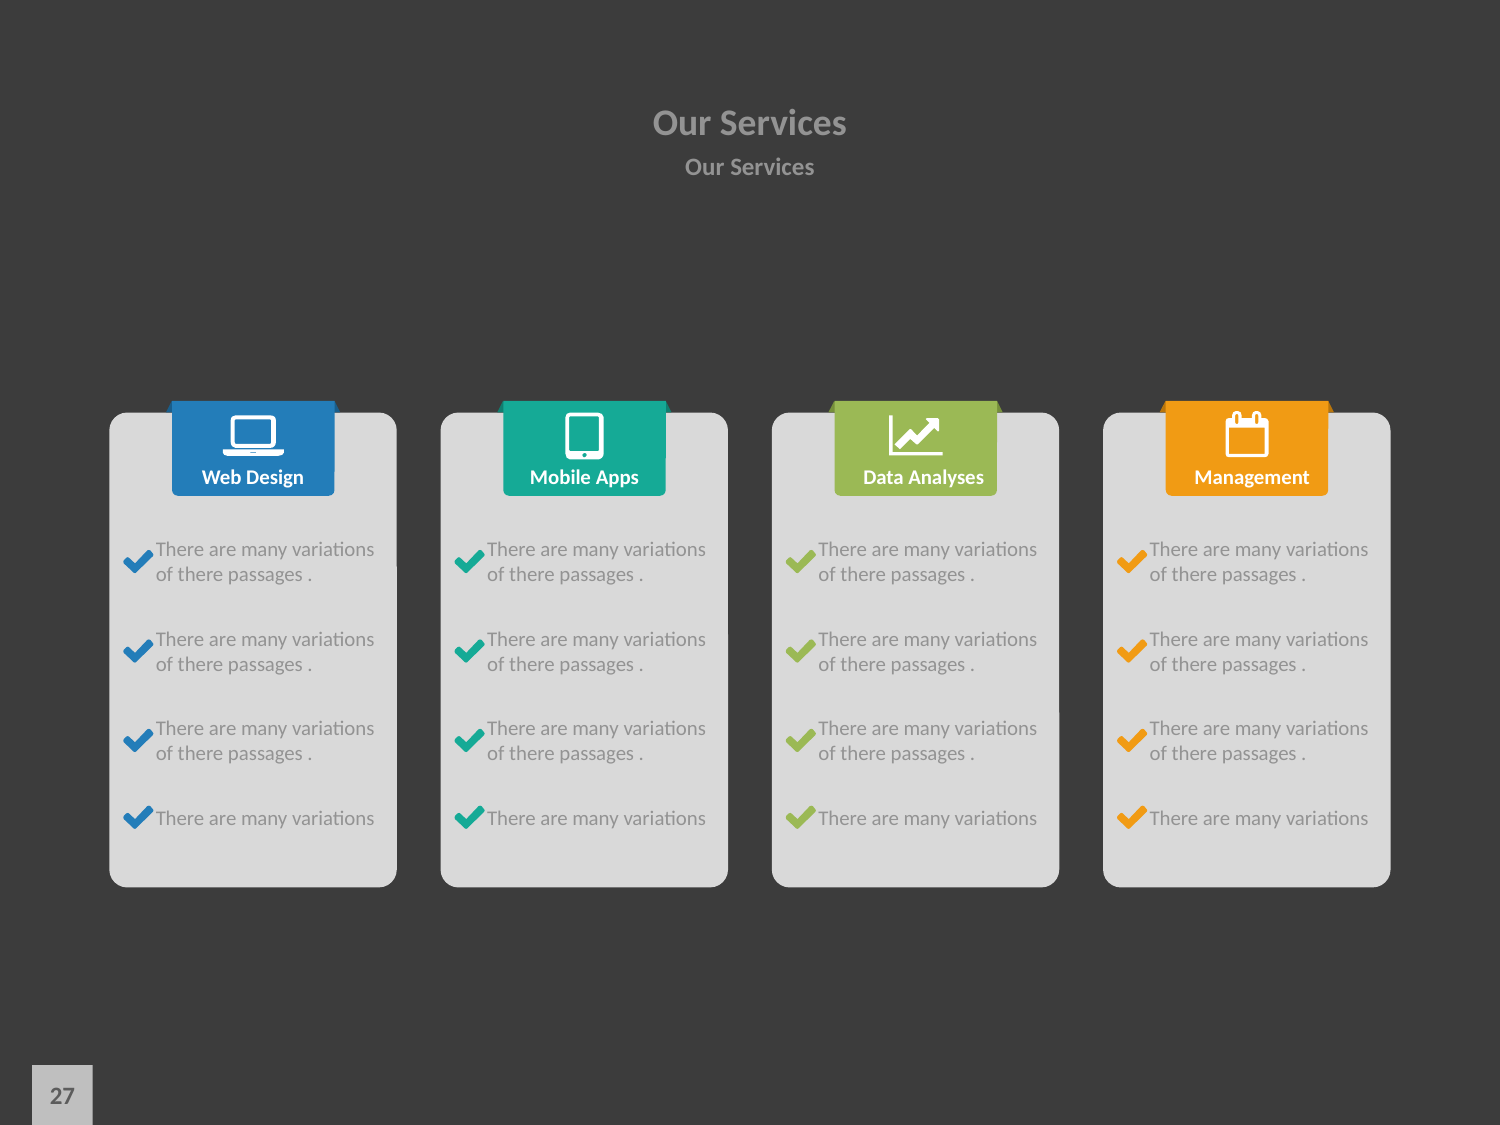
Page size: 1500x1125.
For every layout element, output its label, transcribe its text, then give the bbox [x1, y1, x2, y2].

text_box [123, 617, 398, 685]
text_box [785, 528, 1060, 595]
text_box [1116, 707, 1391, 774]
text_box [123, 796, 398, 838]
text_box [785, 617, 1060, 685]
text_box [1100, 410, 1393, 890]
list Our Services [412, 149, 1088, 183]
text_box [1116, 528, 1391, 595]
text_box [438, 410, 731, 890]
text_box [454, 796, 729, 838]
text_box [107, 410, 399, 890]
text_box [513, 412, 656, 497]
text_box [1159, 400, 1335, 497]
title Our Services [287, 91, 1213, 150]
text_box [181, 415, 325, 497]
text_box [785, 707, 1060, 774]
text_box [454, 707, 729, 774]
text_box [454, 617, 729, 685]
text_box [165, 400, 341, 497]
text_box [828, 400, 1003, 497]
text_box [1116, 796, 1391, 838]
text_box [123, 707, 398, 774]
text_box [1175, 410, 1329, 497]
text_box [497, 400, 672, 497]
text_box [123, 528, 398, 595]
text_box [769, 410, 1062, 890]
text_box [1116, 617, 1391, 685]
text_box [844, 415, 1003, 497]
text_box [454, 528, 729, 595]
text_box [785, 796, 1060, 838]
